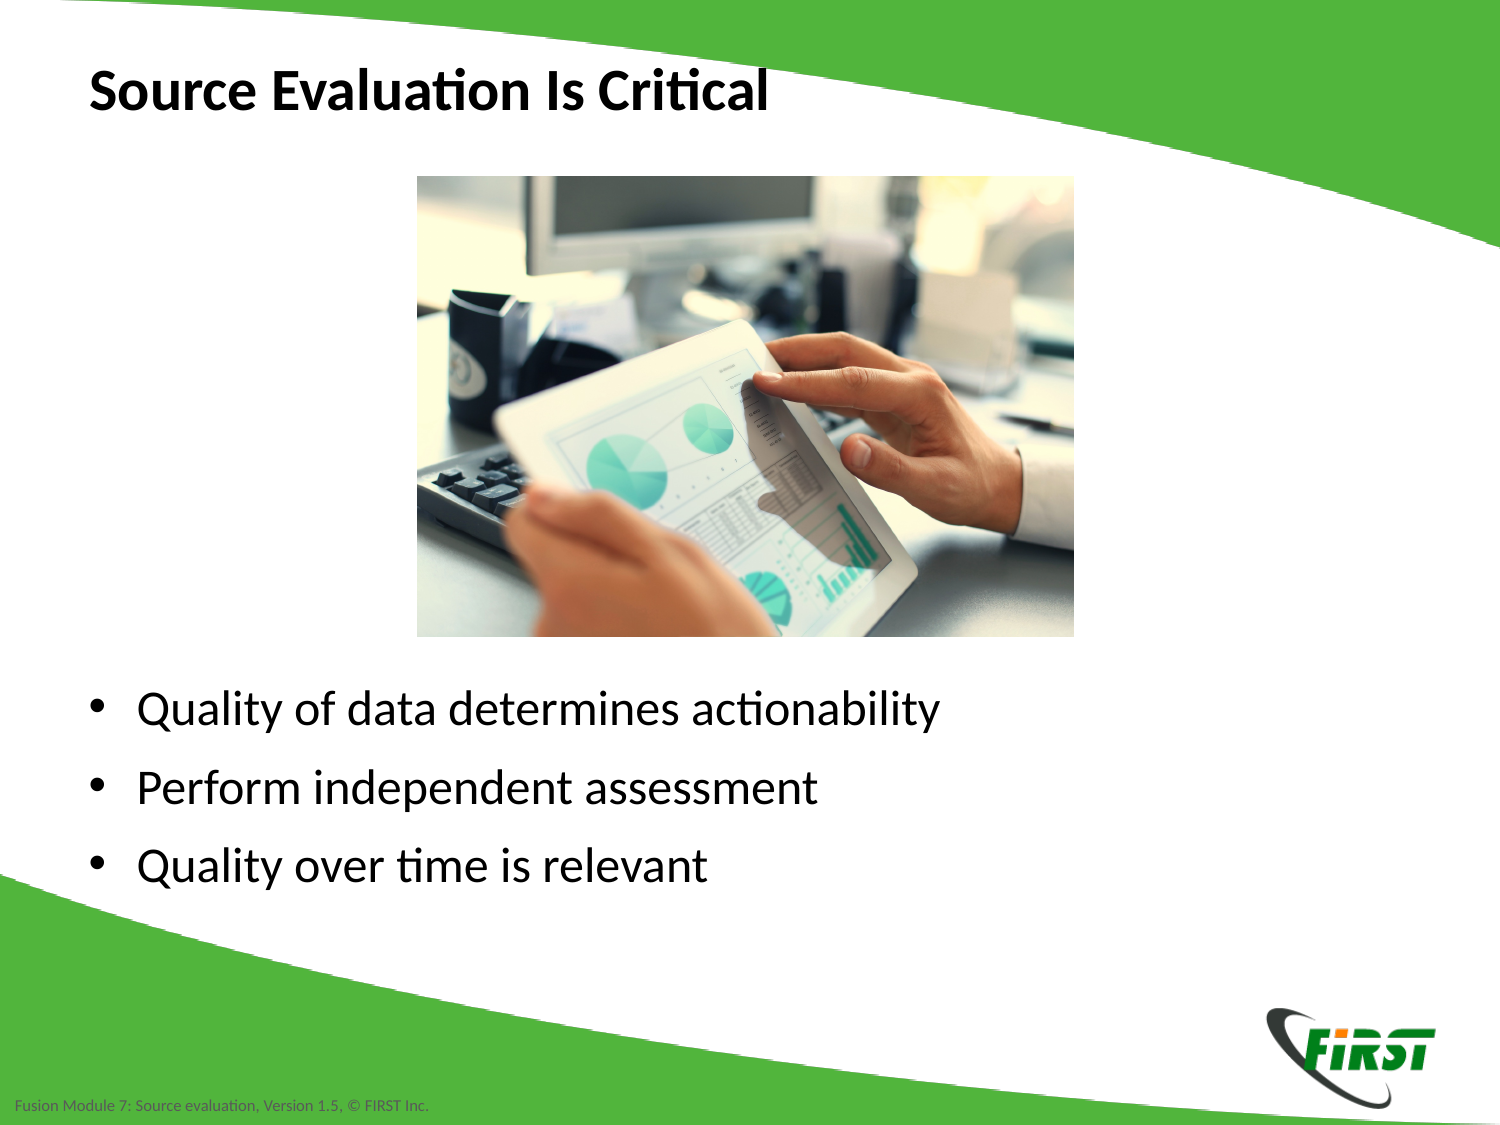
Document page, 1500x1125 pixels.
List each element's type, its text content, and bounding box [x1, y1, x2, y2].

text_box Source Evaluation Is Critical [75, 57, 1425, 125]
text_box Quality of data determines actionability Perform independent assessment Quality over time is relevant [73, 659, 1429, 905]
picture [0, 0, 1500, 1125]
